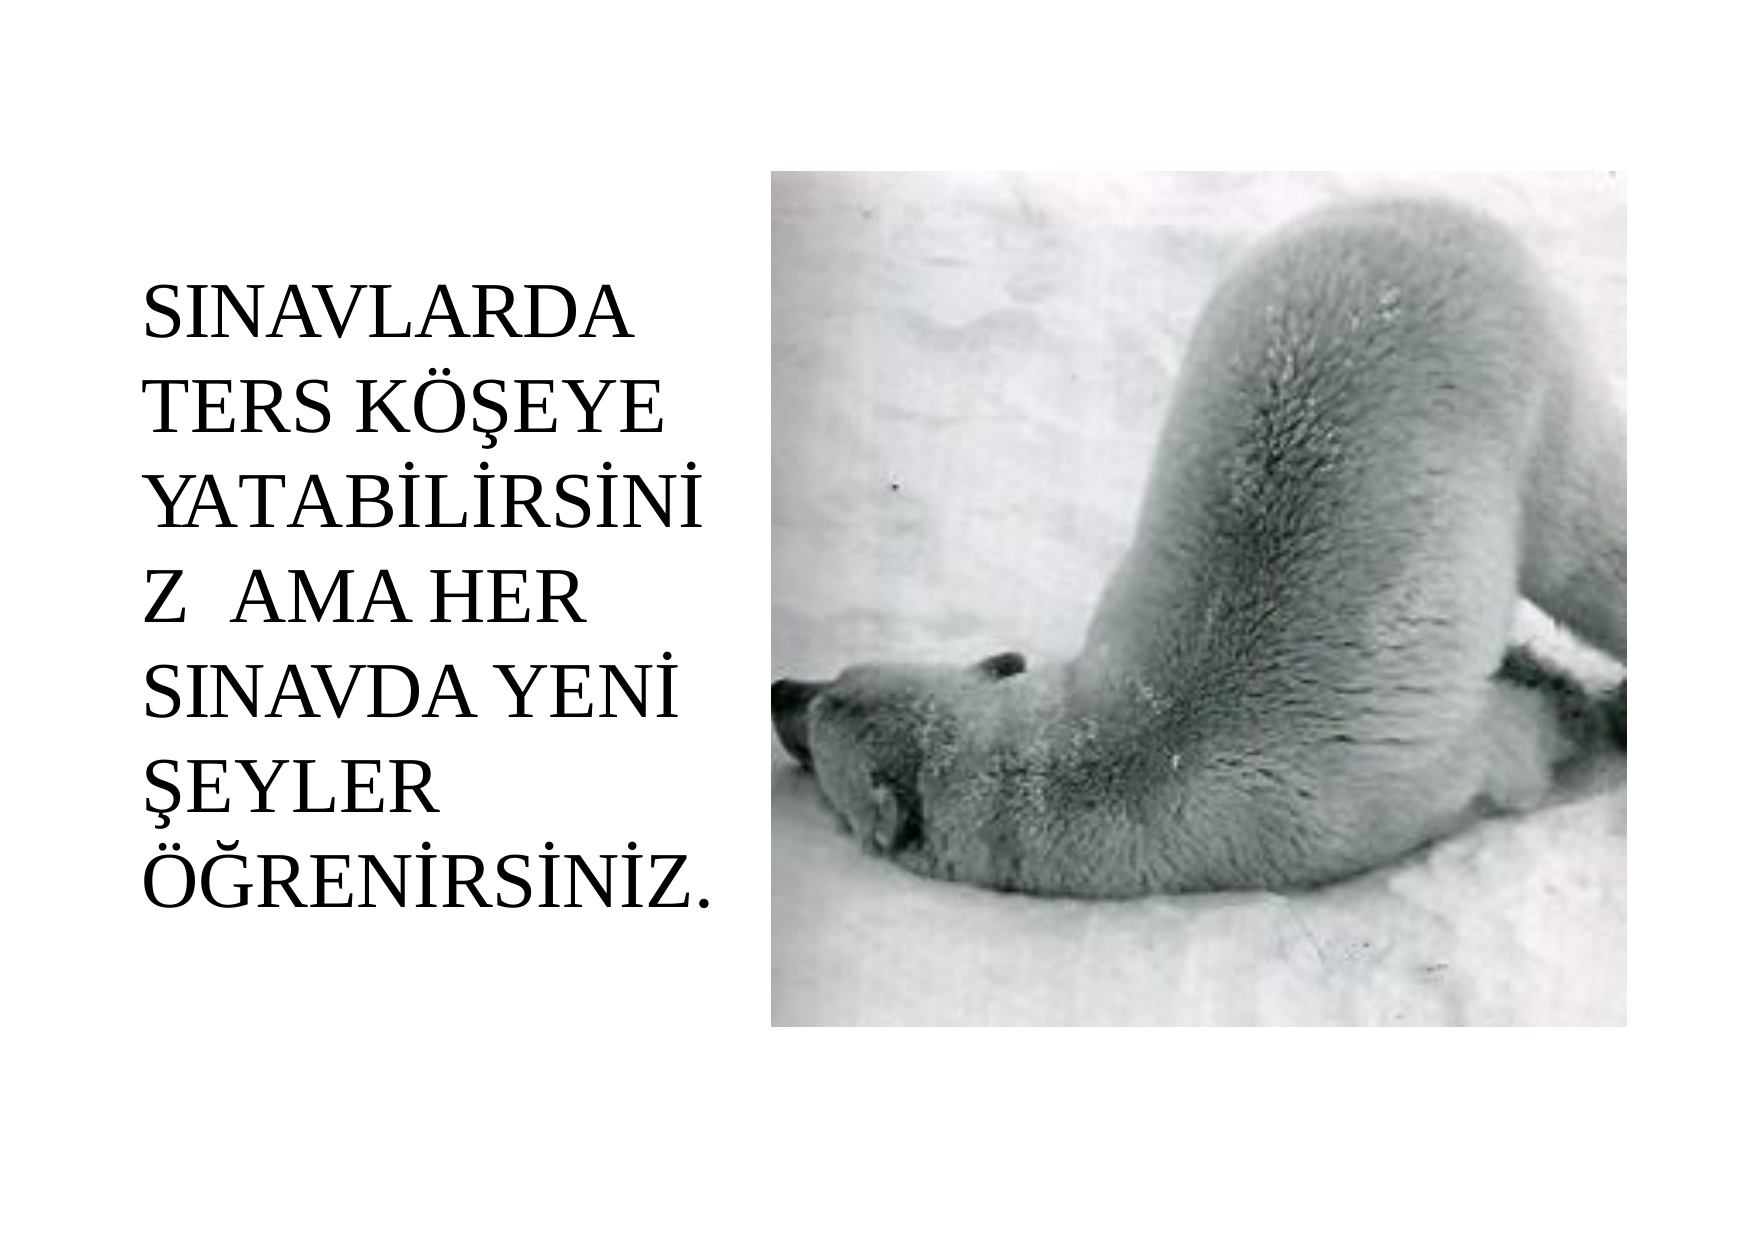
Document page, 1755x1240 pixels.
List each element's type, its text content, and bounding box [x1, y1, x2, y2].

text_box SINAVLARDA TERS KÖŞEYE YATABİLİRSİNİZ AMA HER SINAVDA YENİ ŞEYLER ÖĞRENİRSİNİZ. [139, 256, 748, 924]
text_box [771, 171, 1627, 1028]
